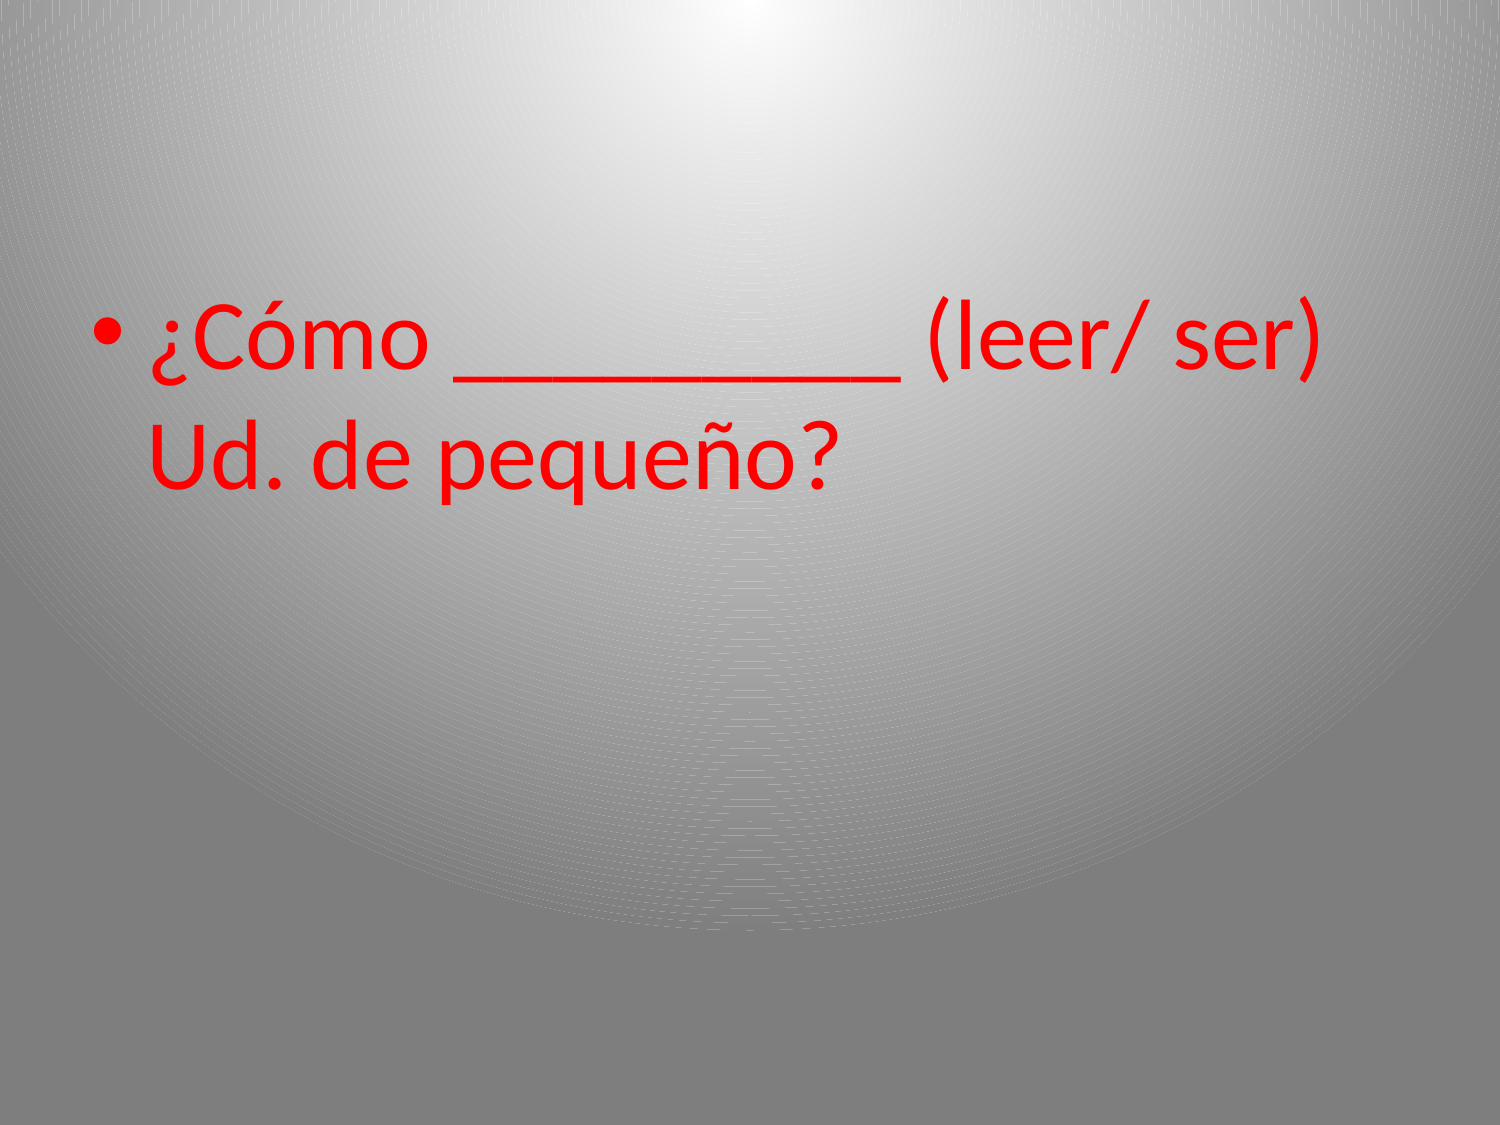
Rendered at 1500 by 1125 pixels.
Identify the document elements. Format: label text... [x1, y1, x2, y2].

list ¿Cómo _________ (leer/ ser) Ud. de pequeño? [75, 262, 1425, 1005]
